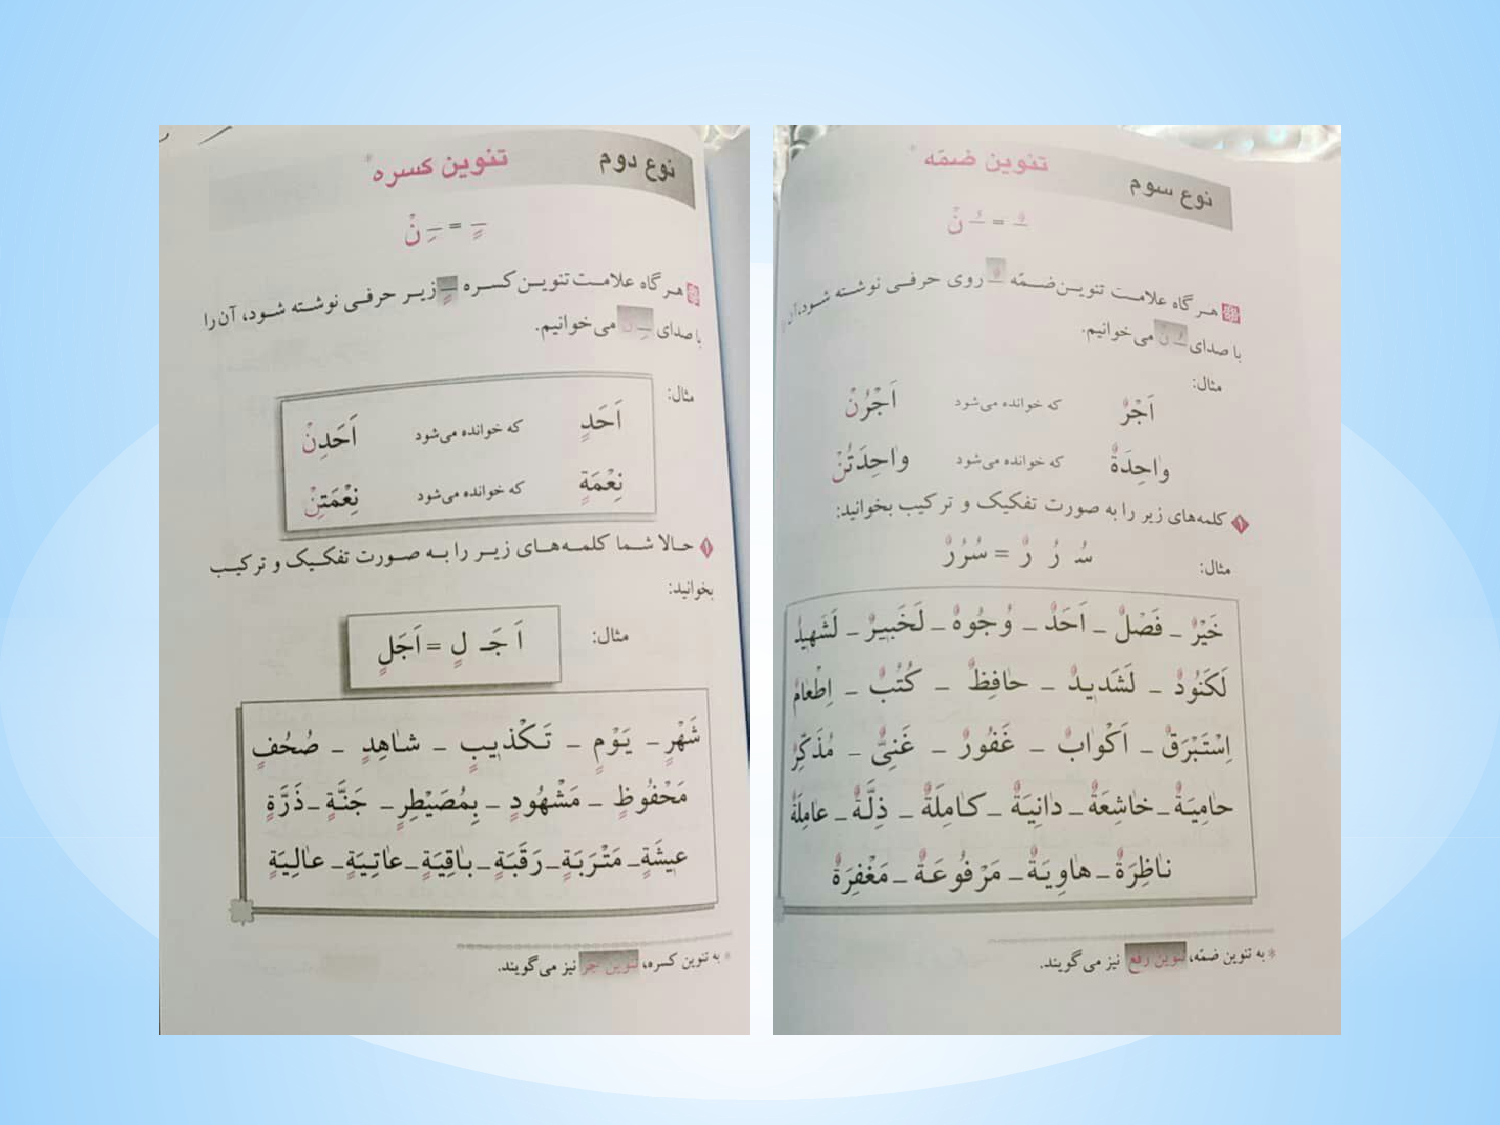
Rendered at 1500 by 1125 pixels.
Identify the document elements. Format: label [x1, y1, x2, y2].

list [773, 125, 1341, 1036]
list [159, 125, 751, 1036]
